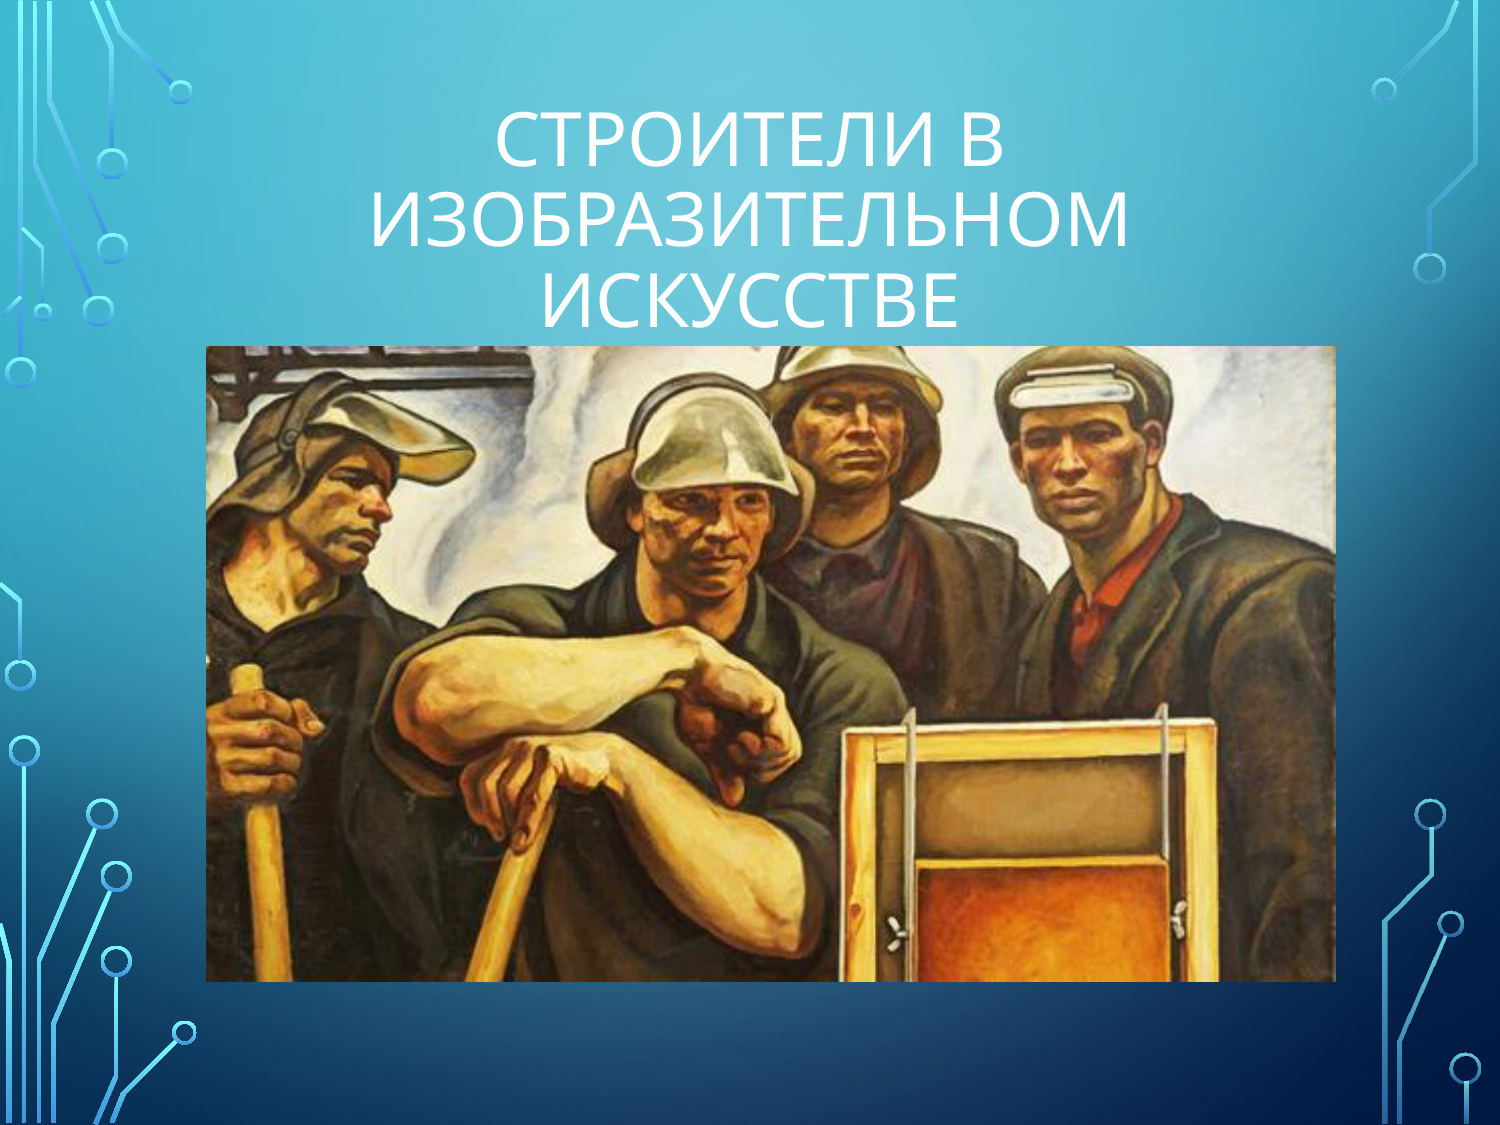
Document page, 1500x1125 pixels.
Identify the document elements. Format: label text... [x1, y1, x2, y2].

title Строители в изобразительном искусстве [140, 101, 1360, 344]
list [206, 346, 1336, 983]
